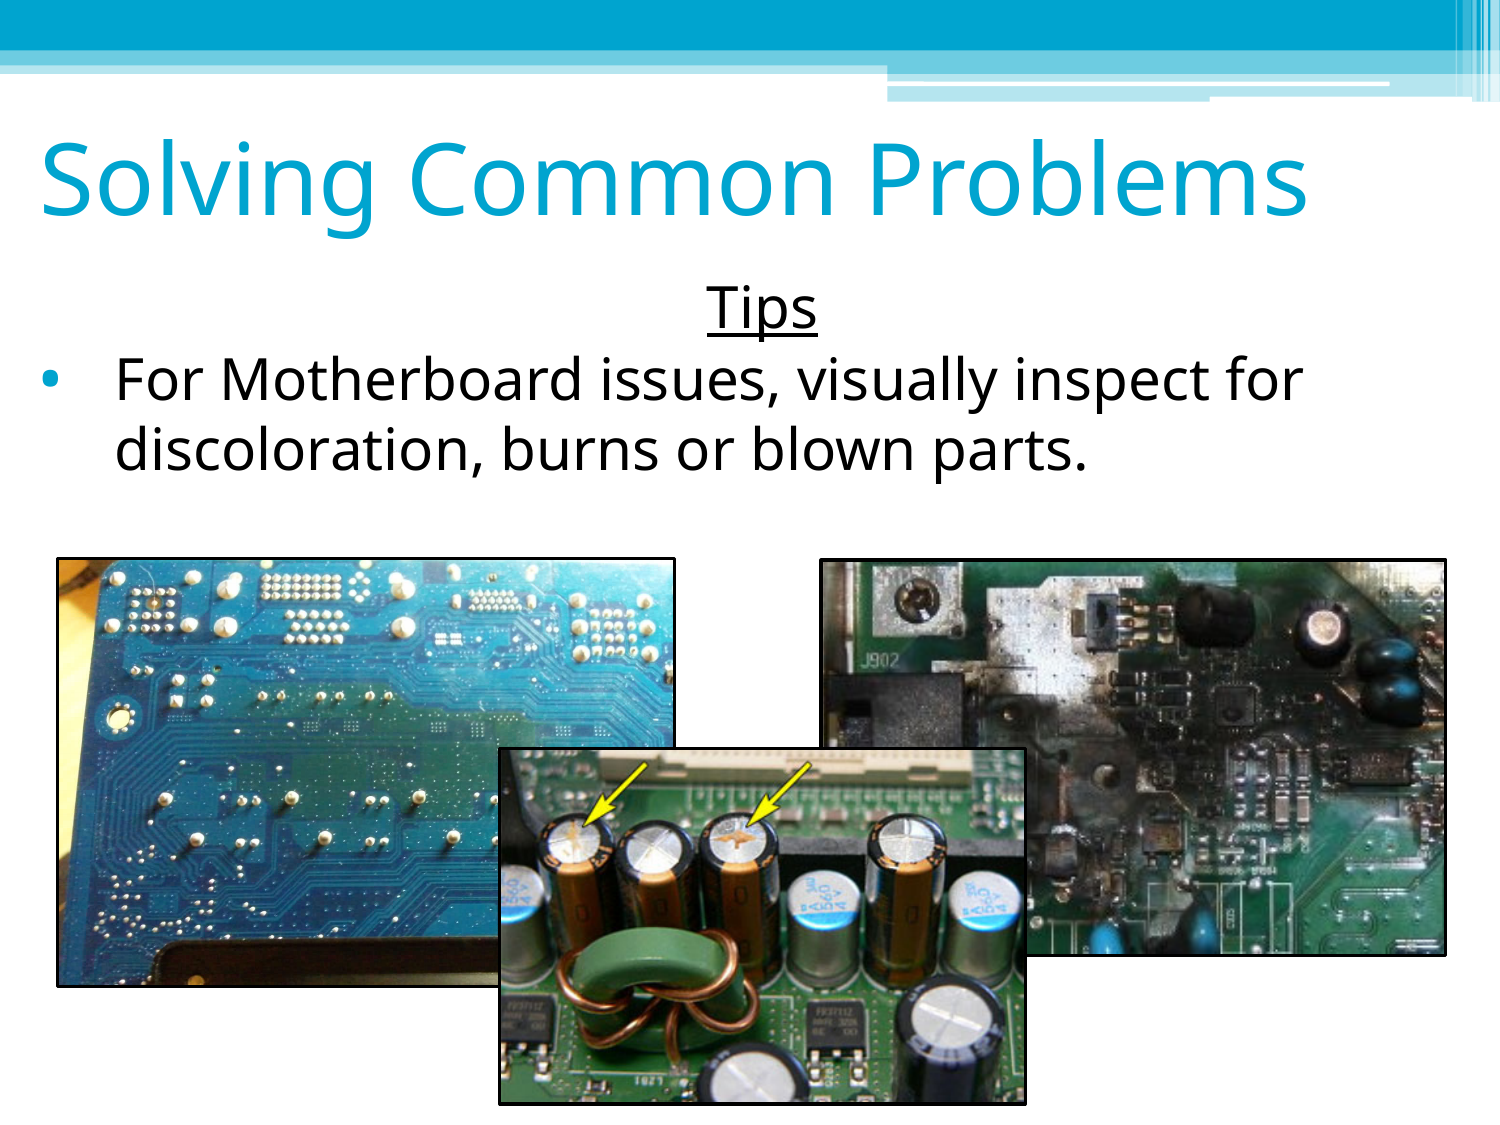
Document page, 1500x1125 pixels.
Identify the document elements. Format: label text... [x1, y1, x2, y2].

text_box [59, 385, 1500, 548]
list Tips For Motherboard issues, visually inspect for discoloration, burns or blown parts. [24, 263, 1500, 562]
title Solving Common Problems [24, 87, 1500, 263]
picture [59, 559, 1445, 1103]
